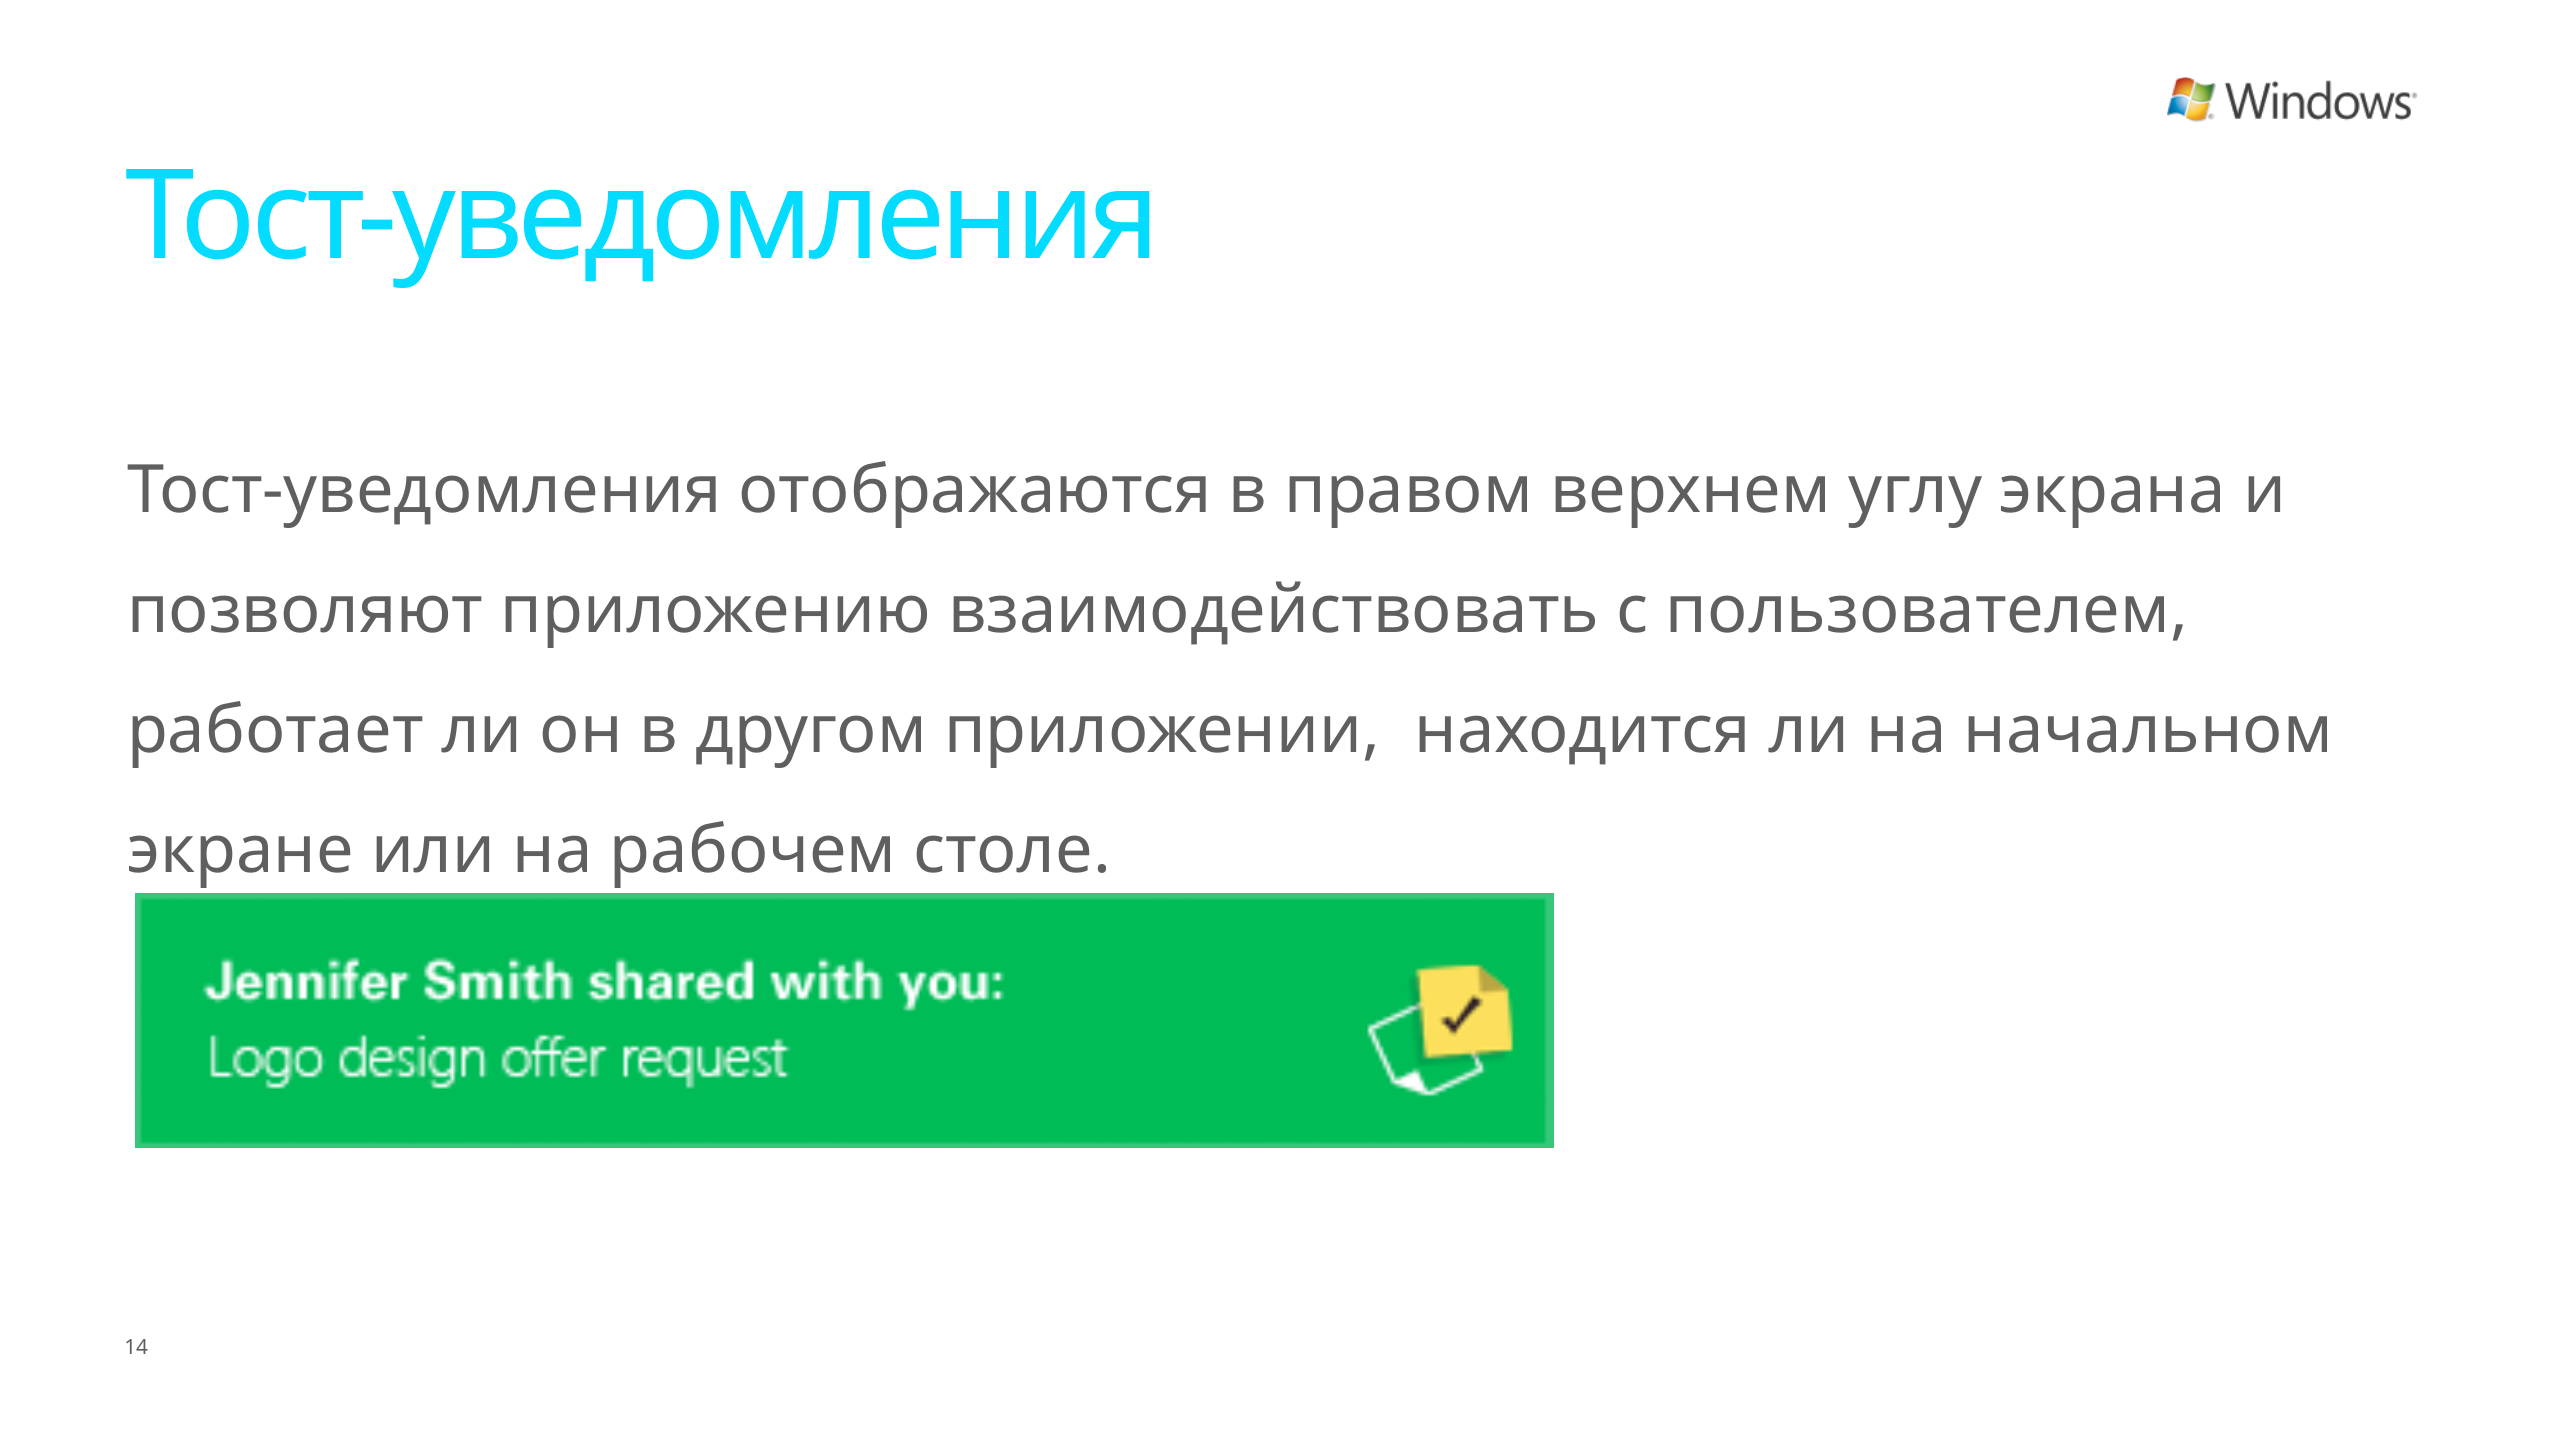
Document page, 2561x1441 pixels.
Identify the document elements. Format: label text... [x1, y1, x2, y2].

list Тост-уведомления отображаются в правом верхнем углу экрана и позволяют приложению взаимодействовать с пользователем, работает ли он в другом приложении, находится ли на начальном экране или на рабочем столе. [127, 405, 2470, 755]
title Тост-уведомления [125, 48, 2468, 286]
picture [134, 893, 1555, 1149]
